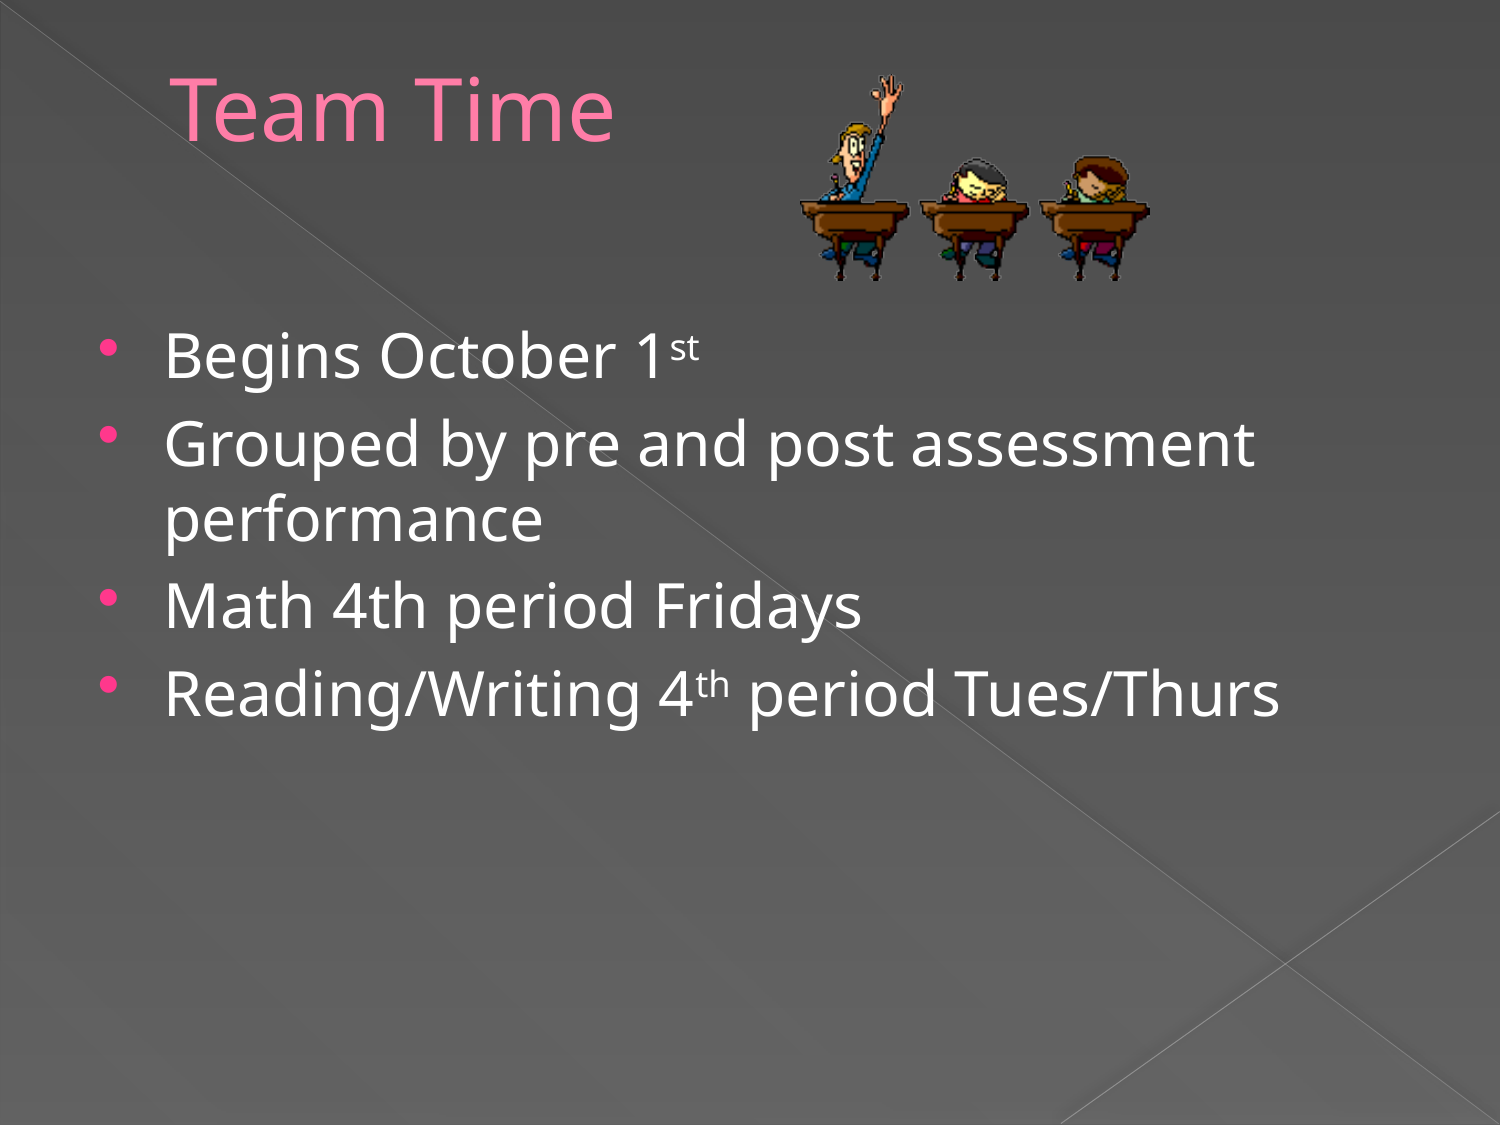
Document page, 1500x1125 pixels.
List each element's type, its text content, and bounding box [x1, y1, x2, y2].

title Team Time [75, 43, 1425, 274]
picture [799, 74, 1151, 282]
list Begins October 1st Grouped by pre and post assessment performance Math 4th period Fridays Reading/Writing 4th period Tues/Thurs [75, 308, 1425, 1059]
